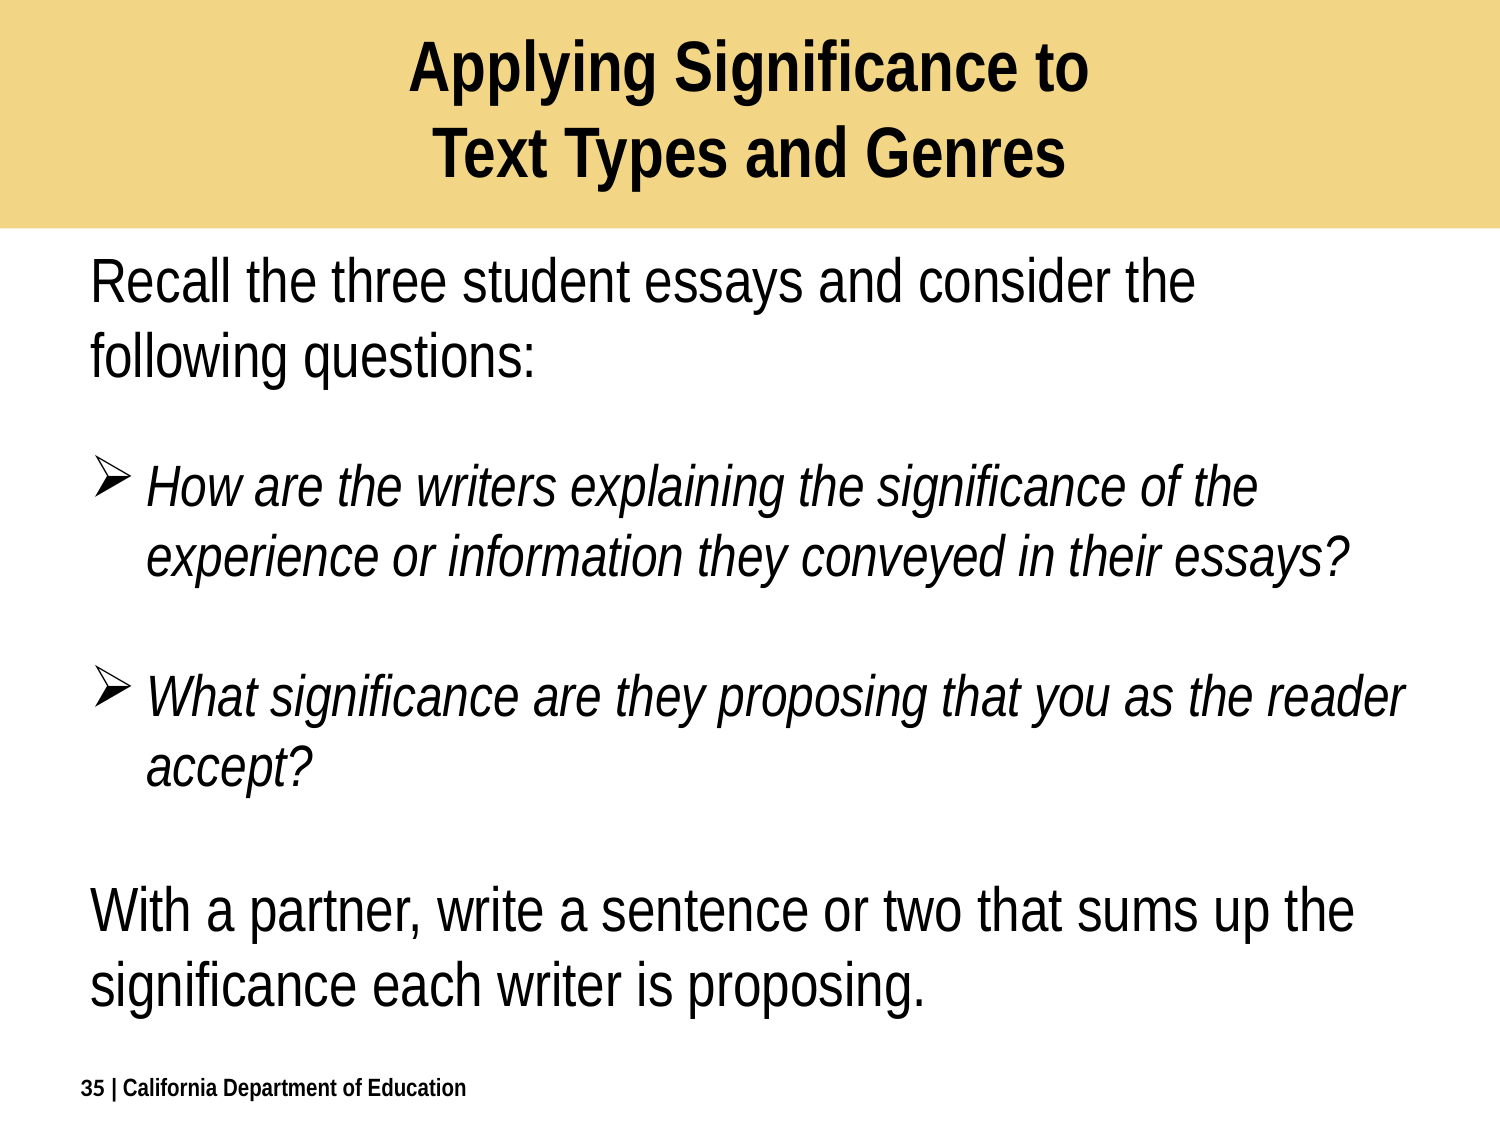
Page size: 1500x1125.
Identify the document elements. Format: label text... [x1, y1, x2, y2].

slide_number 35 [55, 1064, 121, 1124]
list Recall the three student essays and consider the following questions: How are the writers explaining the significance of the experience or information they conveyed in their essays? What significance are they proposing that you as the reader accept? With a partner, write a sentence or two that sums up the significance each writer is proposing. [75, 232, 1425, 1061]
footer | California Department of Education [121, 1064, 699, 1124]
title Applying Significance to Text Types and Genres [0, 11, 1500, 200]
